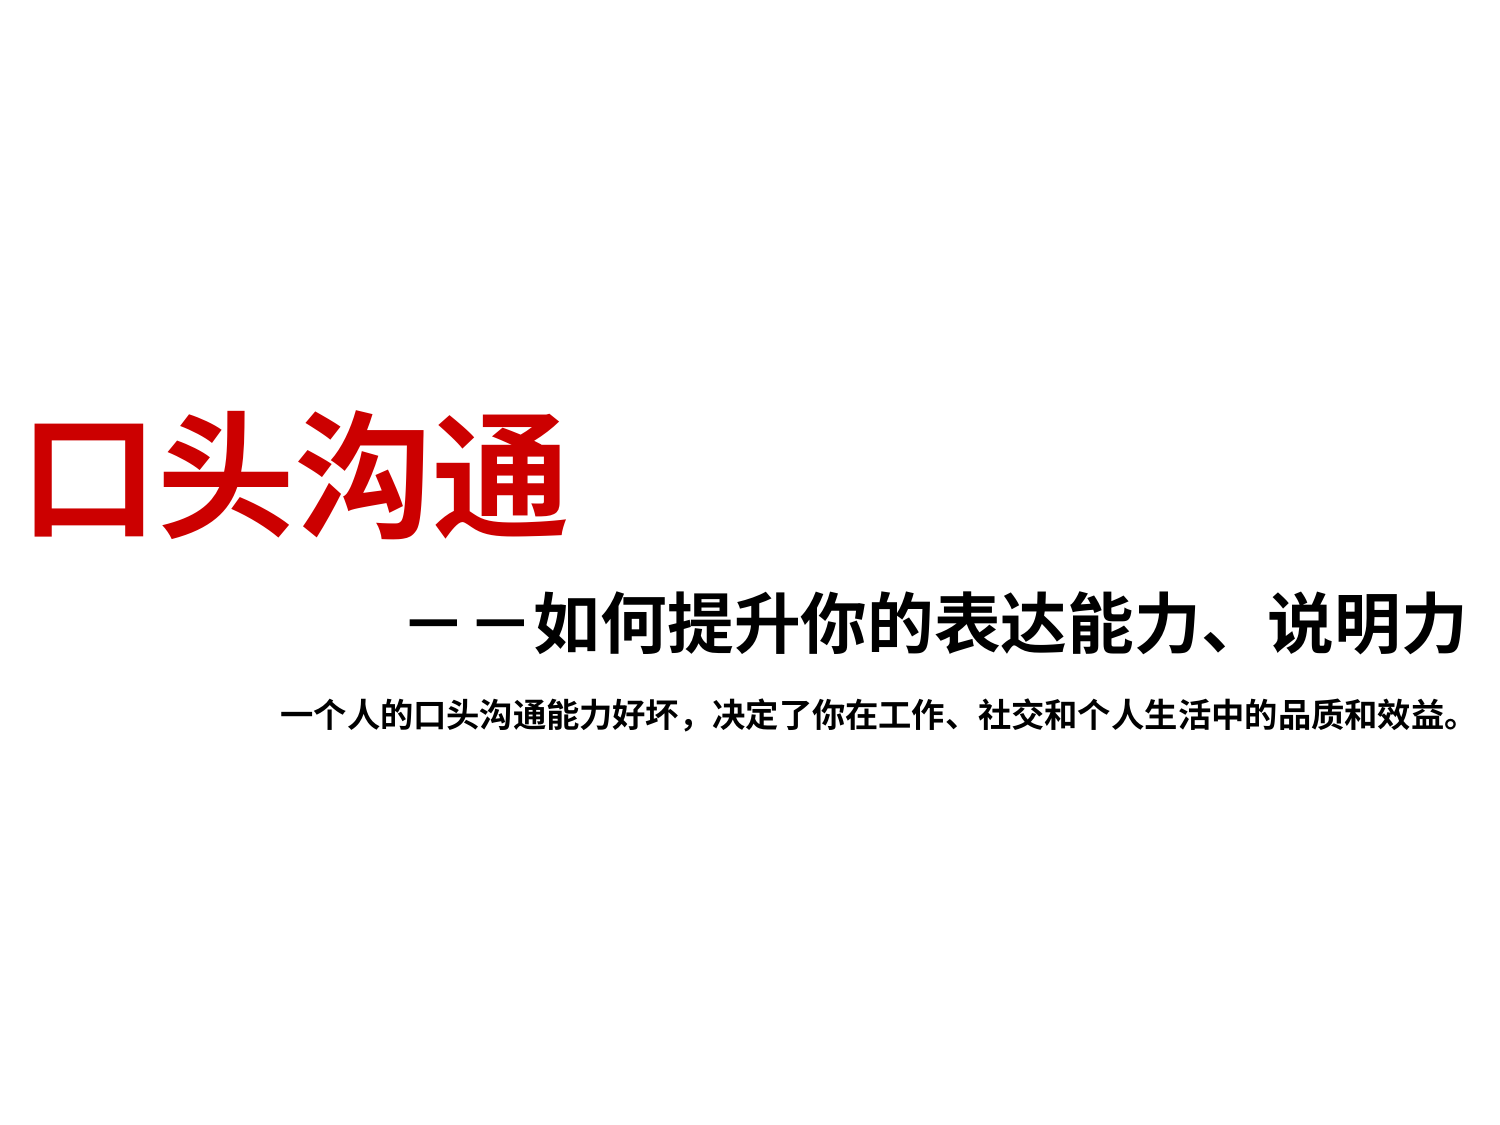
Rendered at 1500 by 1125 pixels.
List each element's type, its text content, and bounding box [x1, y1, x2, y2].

text_box 一个人的口头沟通能力好坏，决定了你在工作、社交和个人生活中的品质和效益。 [147, 668, 1500, 740]
text_box －－如何提升你的表达能力、说明力 [385, 574, 1484, 669]
title 口头沟通 [5, 382, 750, 571]
